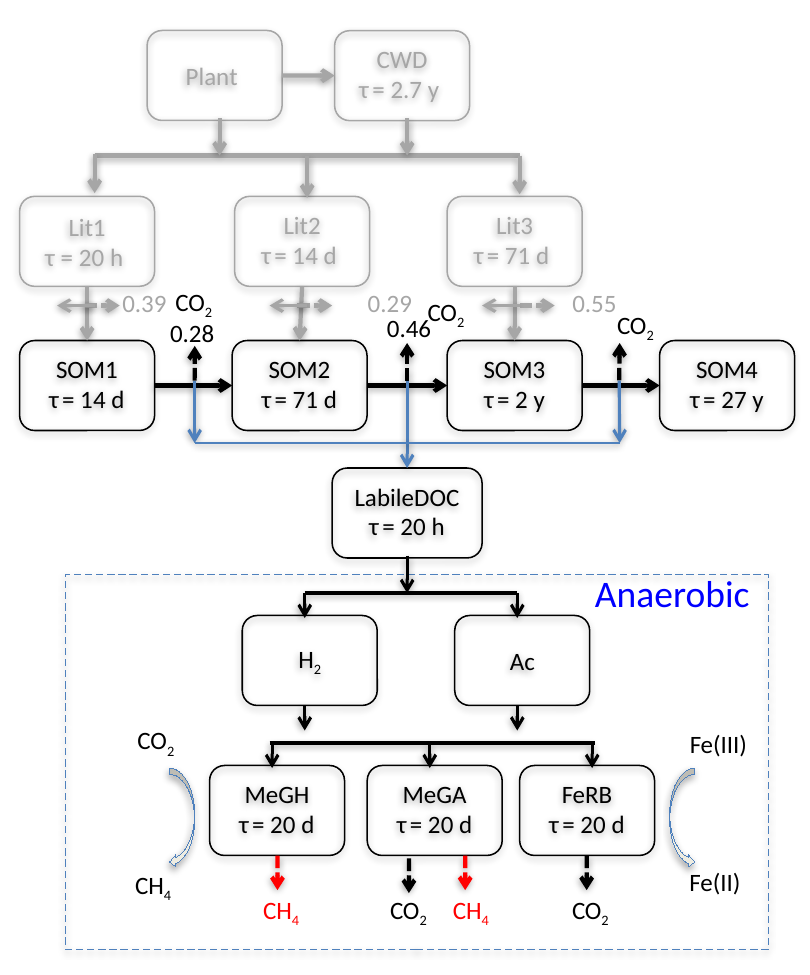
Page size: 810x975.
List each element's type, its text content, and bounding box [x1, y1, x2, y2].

text_box CO2 [375, 887, 442, 933]
text_box CH4 [120, 862, 187, 908]
text_box Fe(II) [674, 862, 756, 905]
text_box CO2 [412, 289, 480, 336]
text_box 0.55 [557, 280, 632, 326]
text_box Anaerobic [580, 568, 765, 624]
text_box [65, 574, 769, 950]
text_box 0.46 [372, 305, 447, 350]
text_box CO2 [122, 717, 190, 764]
text_box Lit1 τ = 20 h [18, 195, 156, 288]
text_box CO2 [557, 887, 624, 933]
text_box CWD τ = 2.7 y [333, 29, 471, 122]
text_box MeGA τ = 20 d [366, 764, 503, 857]
text_box SOM1 τ = 14 d [18, 339, 156, 432]
text_box SOM4 τ = 27 y [658, 339, 796, 432]
text_box CO2 [602, 302, 669, 348]
text_box [669, 768, 695, 867]
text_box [299, 286, 303, 303]
text_box Lit3 τ = 71 d [446, 195, 583, 288]
text_box LabileDOC τ = 20 h [331, 467, 483, 559]
text_box SOM3 τ = 2 y [446, 339, 583, 432]
text_box Ac [453, 614, 591, 707]
text_box CO2 [160, 279, 228, 325]
text_box H2 [241, 614, 379, 707]
text_box CH4 [248, 887, 314, 933]
text_box 0.29 [353, 280, 428, 326]
text_box 0.28 [155, 310, 230, 356]
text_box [299, 314, 303, 341]
text_box CH4 [442, 887, 504, 933]
text_box MeGH τ = 20 d [208, 764, 346, 857]
text_box Lit2 τ = 14 d [233, 195, 371, 288]
text_box FeRB τ = 20 d [518, 764, 656, 857]
text_box Plant [146, 29, 283, 122]
text_box 0.39 [107, 280, 160, 326]
text_box SOM2 τ = 71 d [231, 339, 368, 432]
text_box Fe(III) [675, 725, 762, 767]
text_box [169, 768, 195, 862]
